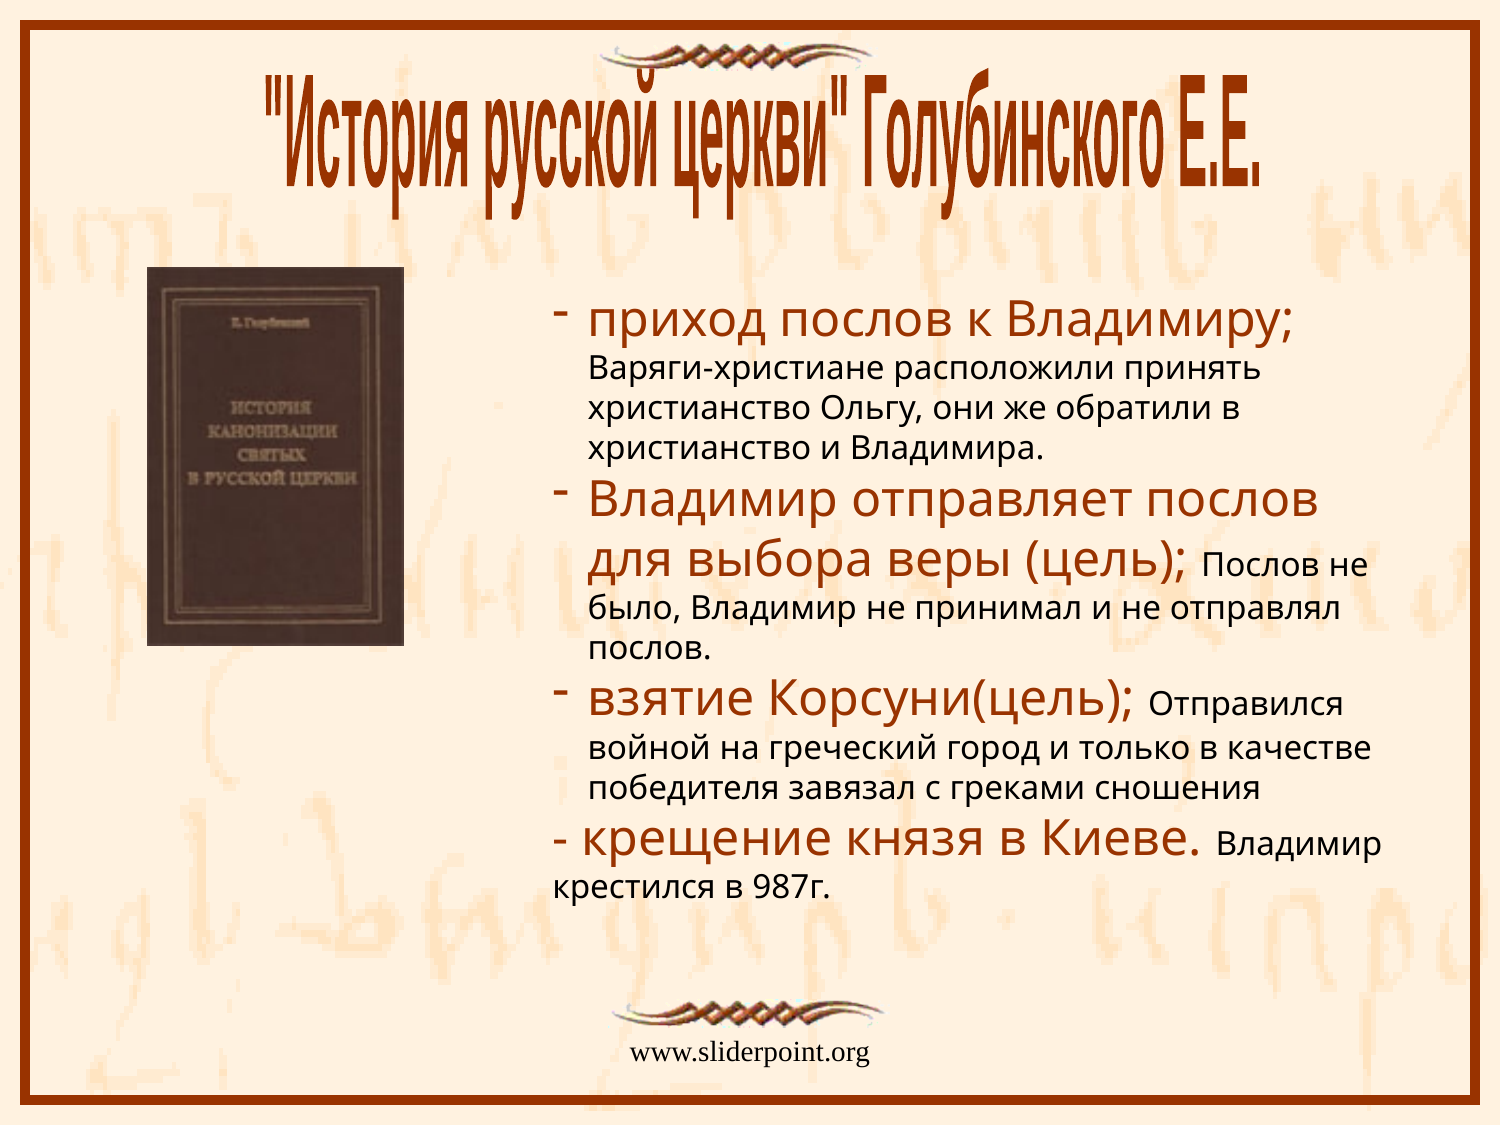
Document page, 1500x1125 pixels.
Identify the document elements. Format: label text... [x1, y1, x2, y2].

picture [0, 0, 1500, 1125]
text_box приход послов к Владимиру; Варяги-христиане расположили принять христианство Ольгу, они же обратили в христианство и Владимира. Владимир отправляет послов для выбора веры (цель); Послов не было, Владимир не принимал и не отправлял послов. взятие Корсуни(цель); Отправился войной на греческий город и только в качестве победителя завязал с греками сношения - крещение князя в Киеве. Владимир крестился в 987г. [537, 278, 1400, 913]
footer www.sliderpoint.org [512, 1024, 988, 1101]
